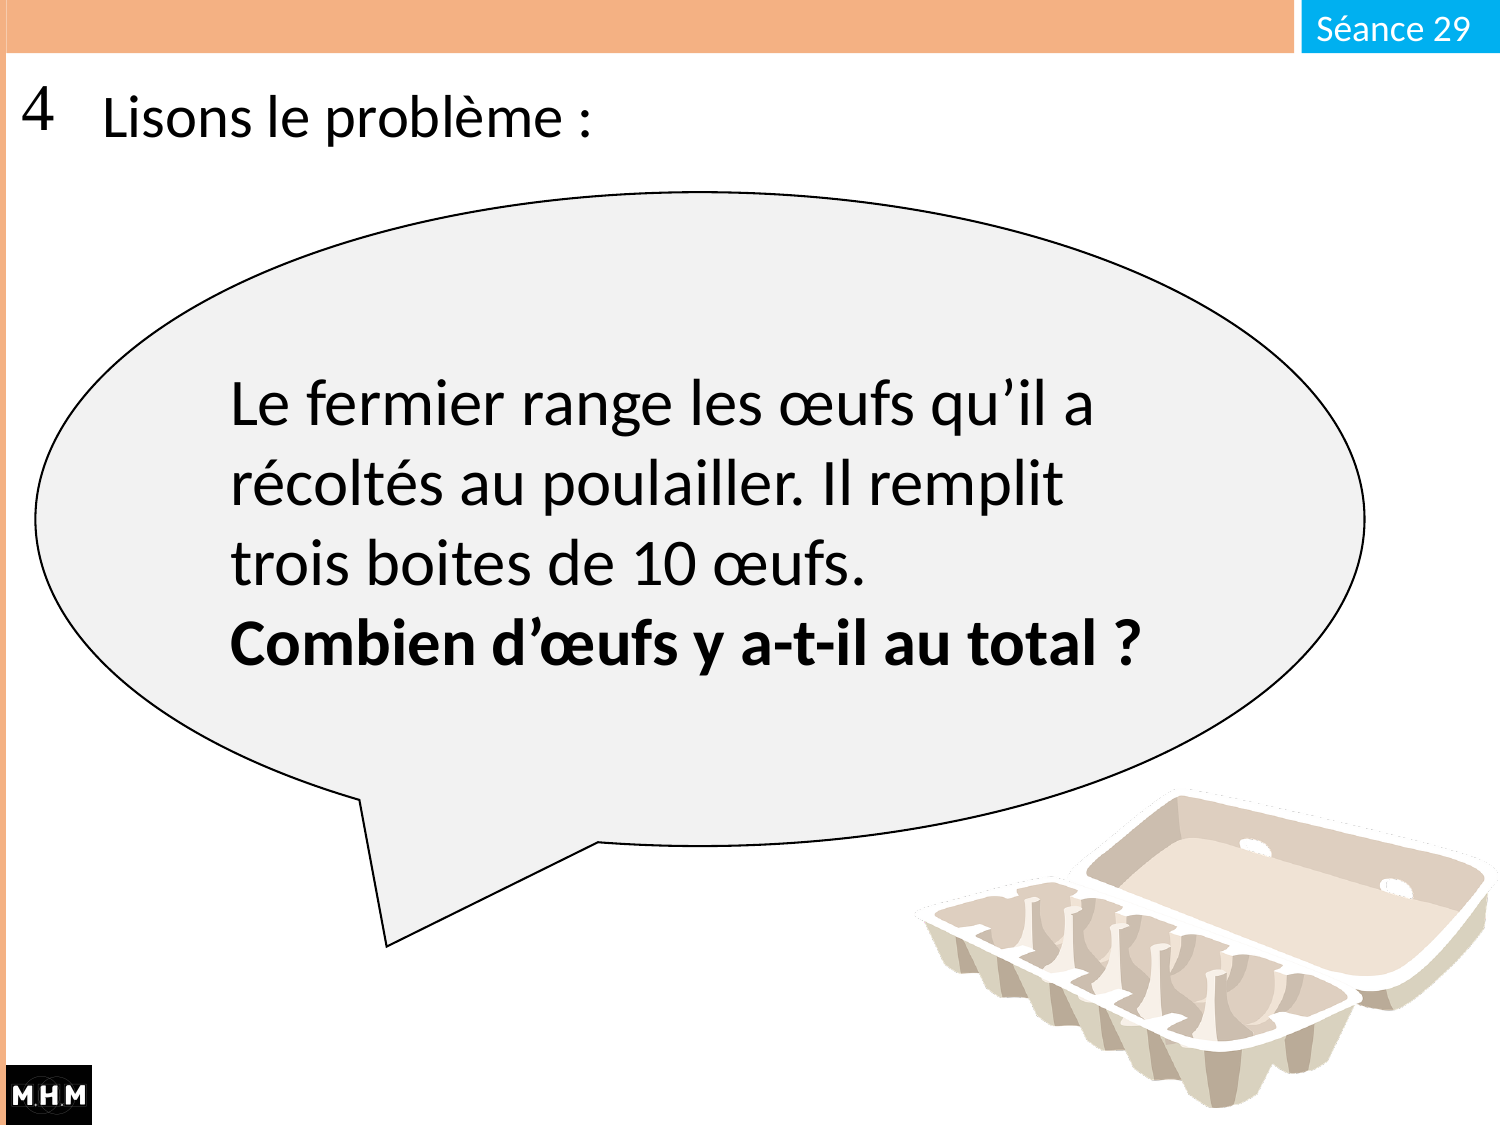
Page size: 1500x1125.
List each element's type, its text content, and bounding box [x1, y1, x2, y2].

picture [6, 1065, 92, 1125]
text_box Le fermier range les œufs qu’il a récoltés au poulailler. Il remplit trois boites de 10 œufs. Combien d’œufs y a-t-il au total ? [34, 191, 1366, 949]
title Lisons le problème : [87, 32, 1382, 158]
picture [914, 788, 1498, 1108]
